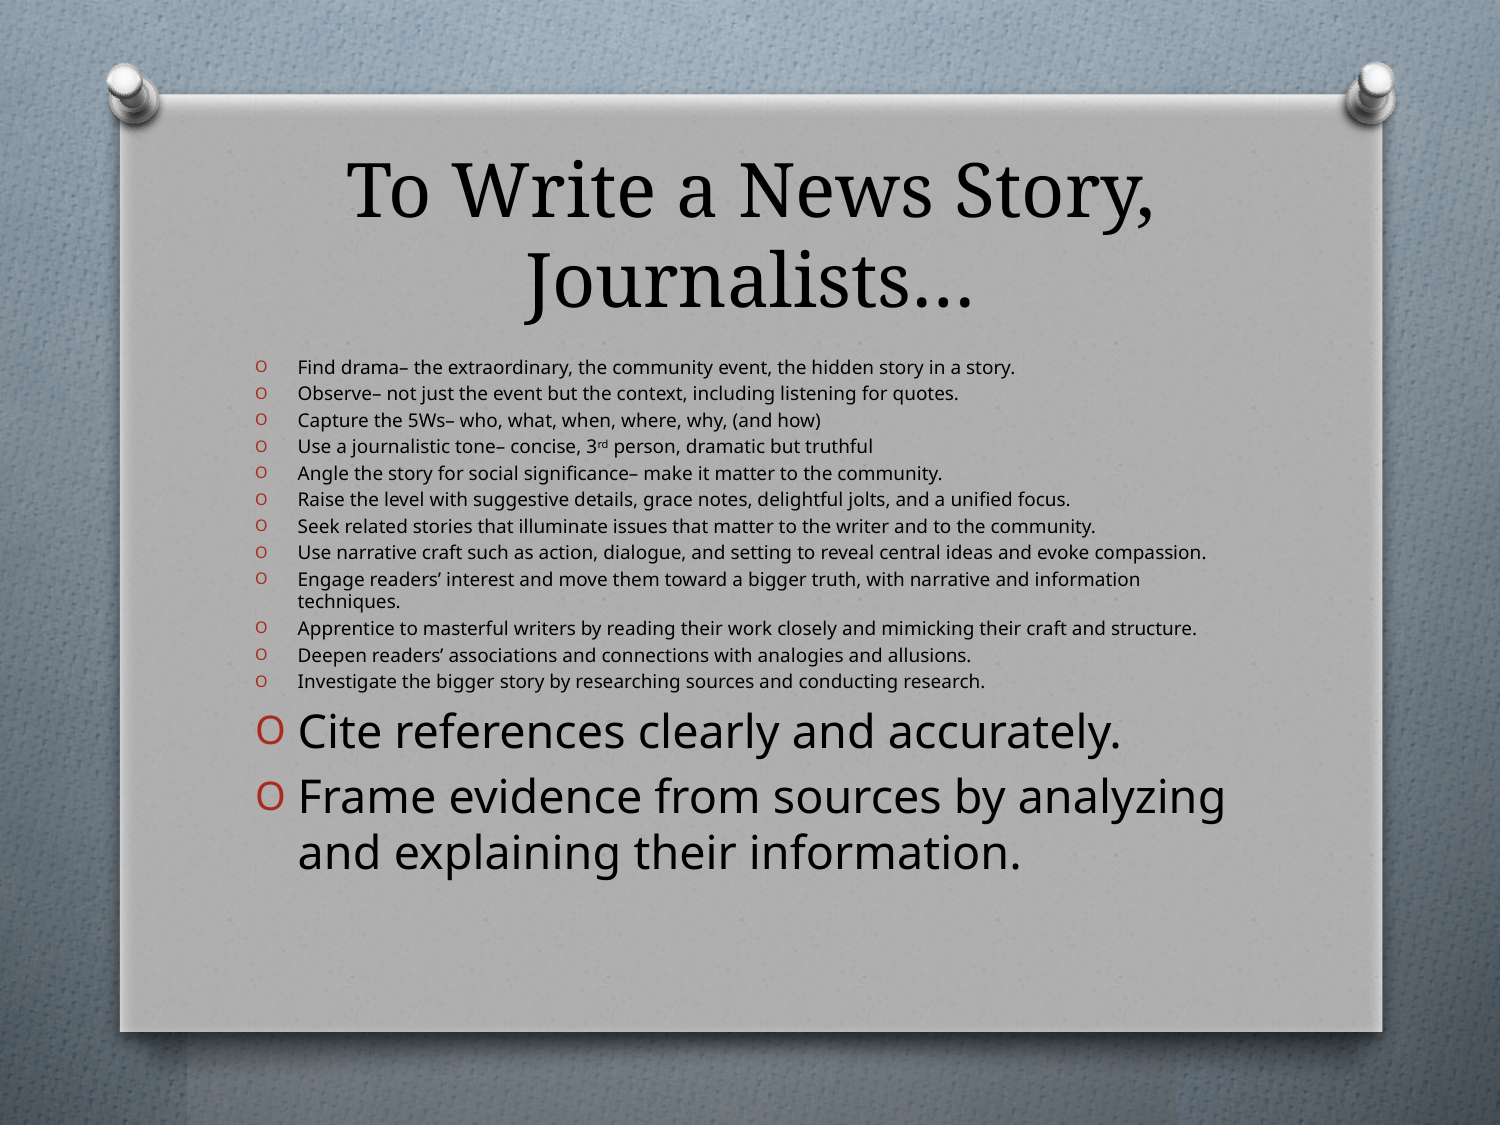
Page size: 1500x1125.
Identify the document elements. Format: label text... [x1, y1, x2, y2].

title To Write a News Story, Journalists… [179, 134, 1323, 332]
picture [1317, 35, 1439, 156]
list Find drama– the extraordinary, the community event, the hidden story in a story. Observe– not just the event but the context, including listening for quotes. Capture the 5Ws– who, what, when, where, why, (and how) Use a journalistic tone– concise, 3rd person, dramatic but truthful Angle the story for social significance– make it matter to the community. Raise the level with suggestive details, grace notes, delightful jolts, and a unified focus. Seek related stories that illuminate issues that matter to the writer and to the community. Use narrative craft such as action, dialogue, and setting to reveal central ideas and evoke compassion. Engage readers’ interest and move them toward a bigger truth, with narrative and information techniques. Apprentice to masterful writers by reading their work closely and mimicking their craft and structure. Deepen readers’ associations and connections with analogies and allusions. Investigate the bigger story by researching sources and conducting research. Cite references clearly and accurately. Frame evidence from sources by analyzing and explaining their information. [240, 347, 1257, 939]
picture [75, 29, 198, 153]
